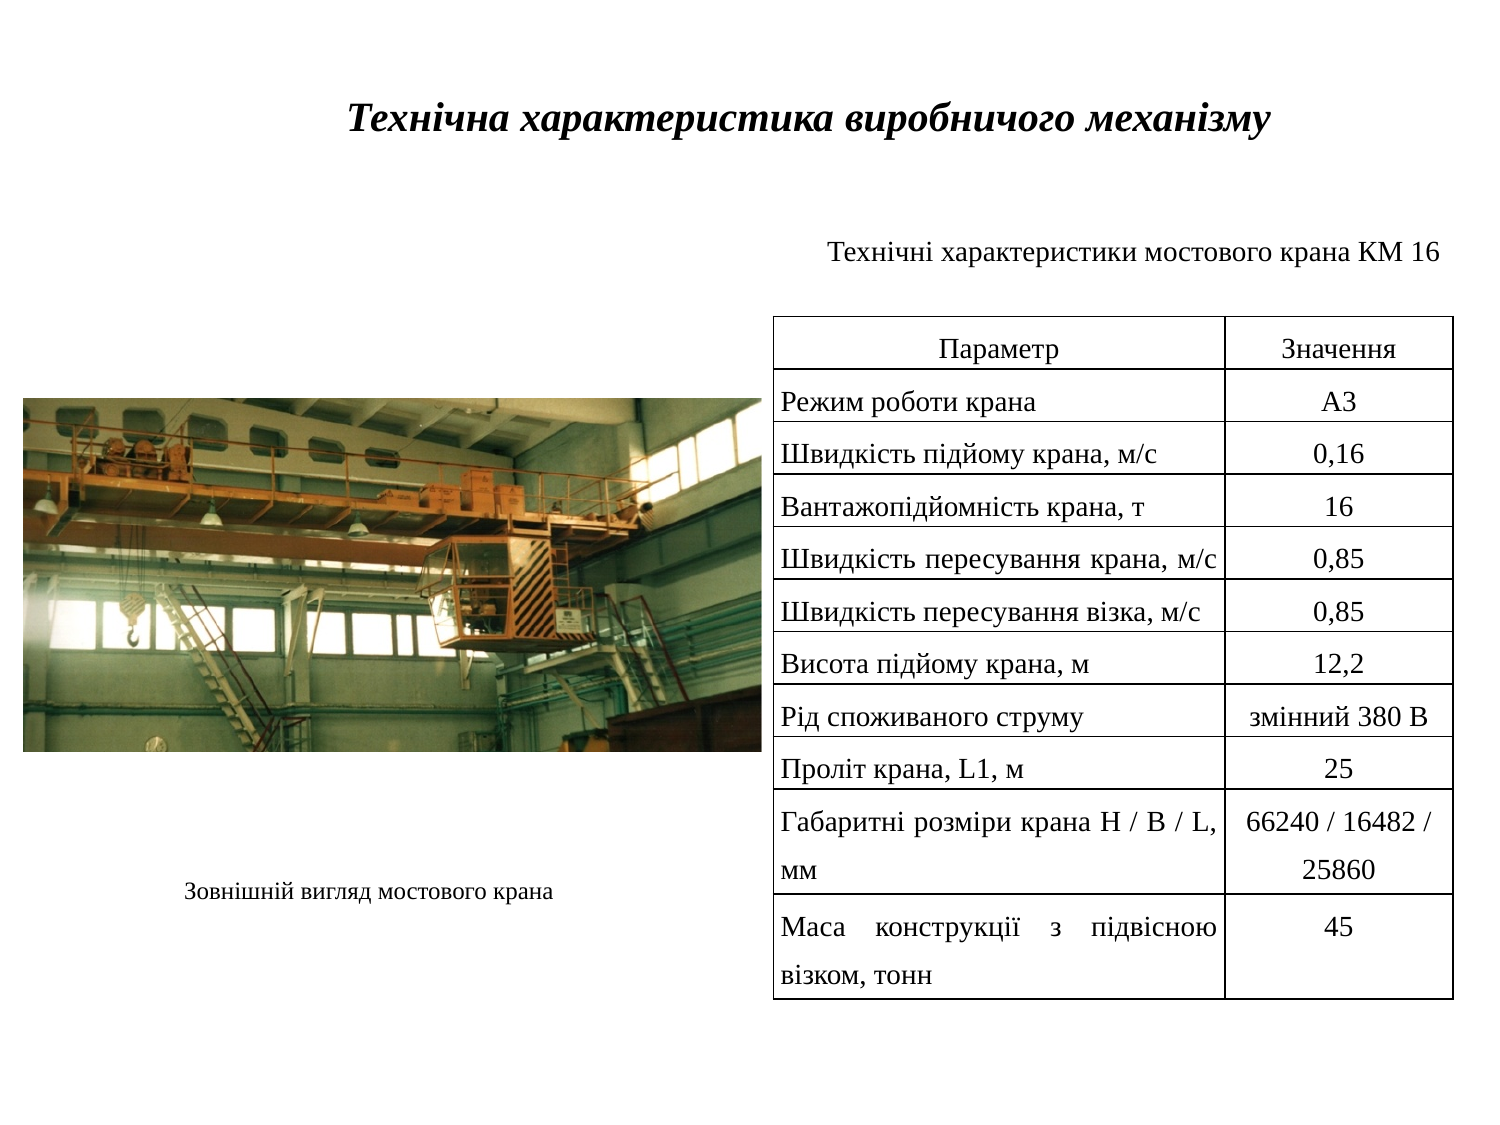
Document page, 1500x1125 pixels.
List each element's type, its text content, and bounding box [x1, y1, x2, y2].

text_box Технічні характеристики мостового крана КМ 16 [738, 211, 1470, 313]
table_cell змінний 380 В [1226, 685, 1452, 736]
table_cell Швидкість пересування крана, м/с [774, 527, 1224, 578]
table_cell 25 [1226, 737, 1452, 788]
table_cell Маса конструкції з підвісною візком, тонн [774, 895, 1224, 998]
table_cell 0,85 [1226, 527, 1452, 578]
table_cell 16 [1226, 475, 1452, 526]
table_cell Проліт крана, L1, м [774, 737, 1224, 788]
table_header Параметр [774, 317, 1224, 368]
table_cell Режим роботи крана [774, 370, 1224, 421]
table_cell Рід споживаного струму [774, 685, 1224, 736]
table_cell Висота підйому крана, м [774, 632, 1224, 683]
text_box Зовнішній вигляд мостового крана [58, 867, 680, 912]
picture [23, 398, 762, 752]
table_cell А3 [1226, 370, 1452, 421]
table_cell 0,16 [1226, 422, 1452, 473]
table_cell Швидкість пересування візка, м/с [774, 580, 1224, 631]
table_cell Швидкість підйому крана, м/с [774, 422, 1224, 473]
table_cell 12,2 [1226, 632, 1452, 683]
text_box Технічна характеристика виробничого механізму [199, 82, 1418, 147]
table_header Значення [1226, 317, 1452, 368]
table_cell Вантажопідйомність крана, т [774, 475, 1224, 526]
table_cell Габаритні розміри крана H / B / L, мм [774, 790, 1224, 893]
table_cell 45 [1226, 895, 1452, 998]
table_cell 66240 / 16482 / 25860 [1226, 790, 1452, 893]
table_cell 0,85 [1226, 580, 1452, 631]
